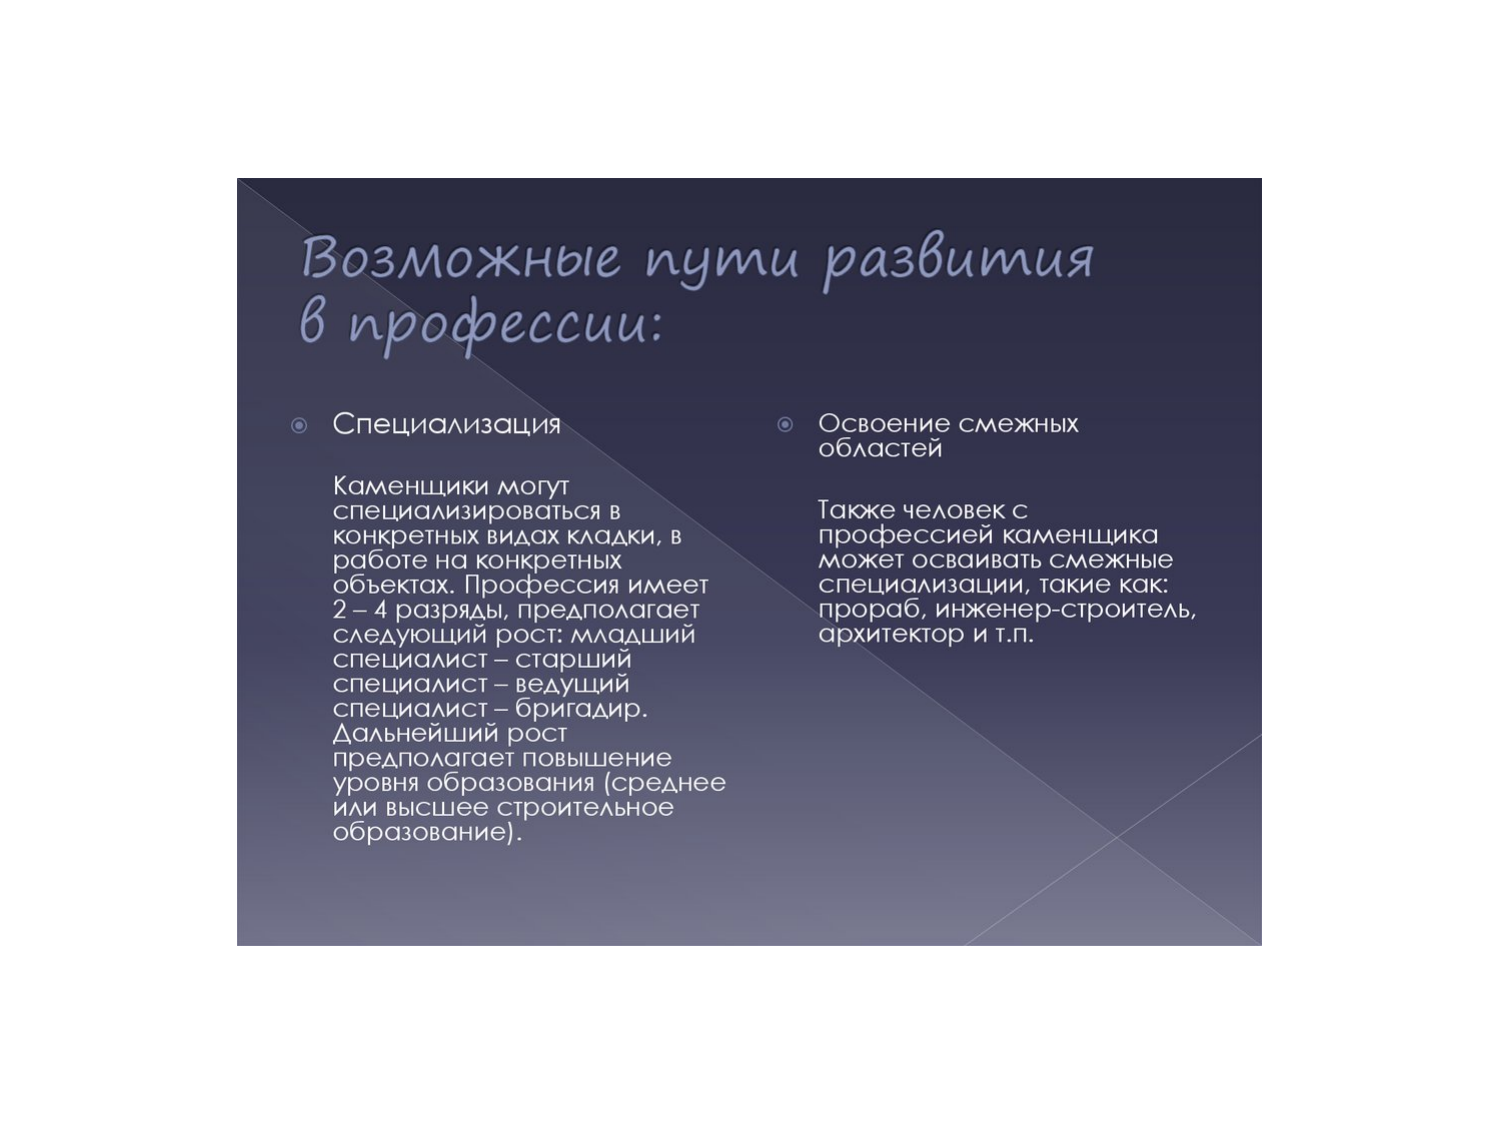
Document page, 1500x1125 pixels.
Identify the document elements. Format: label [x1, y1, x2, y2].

picture [237, 178, 1263, 947]
